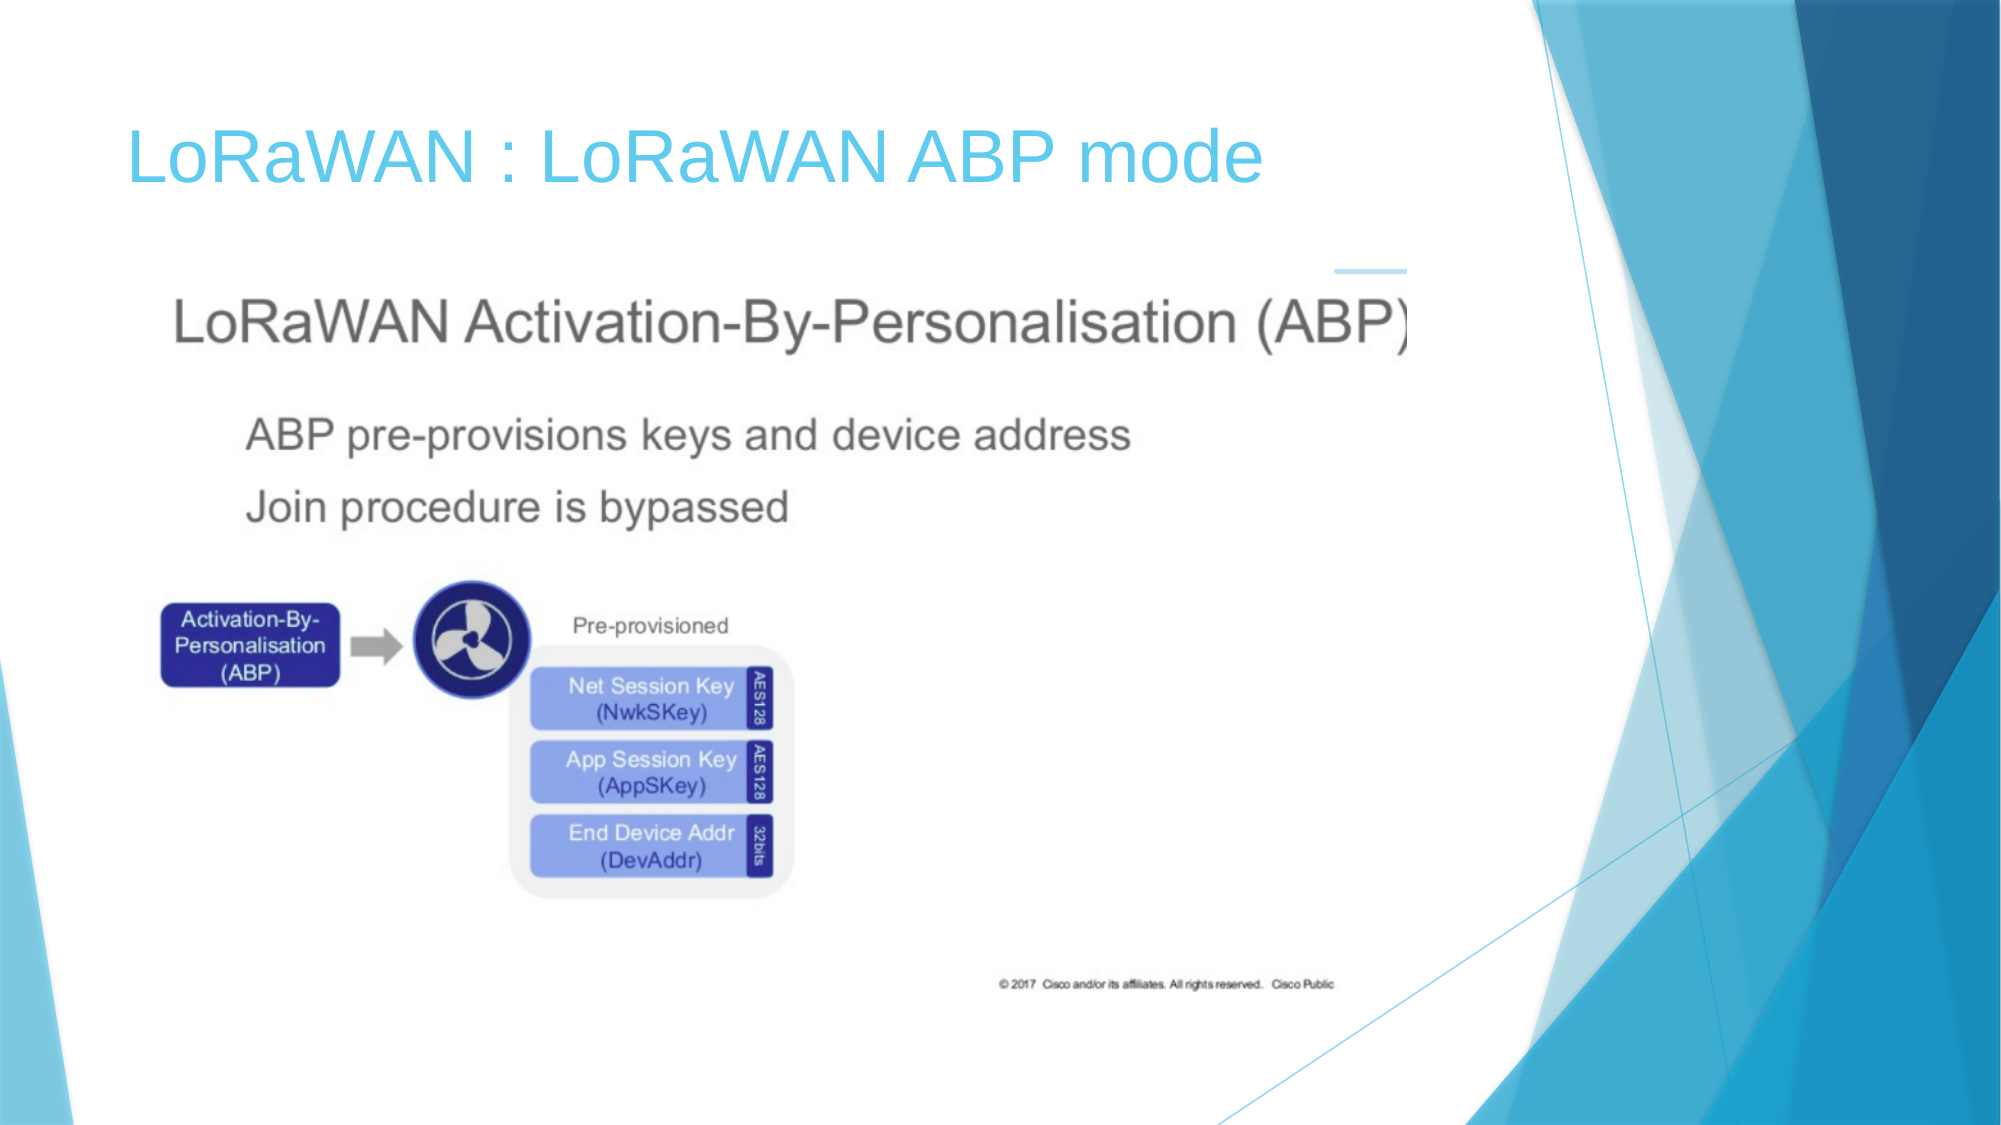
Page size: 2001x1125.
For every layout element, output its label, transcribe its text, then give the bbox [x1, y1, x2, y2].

title LoRaWAN : LoRaWAN ABP mode [111, 99, 1551, 317]
picture [124, 268, 1408, 993]
